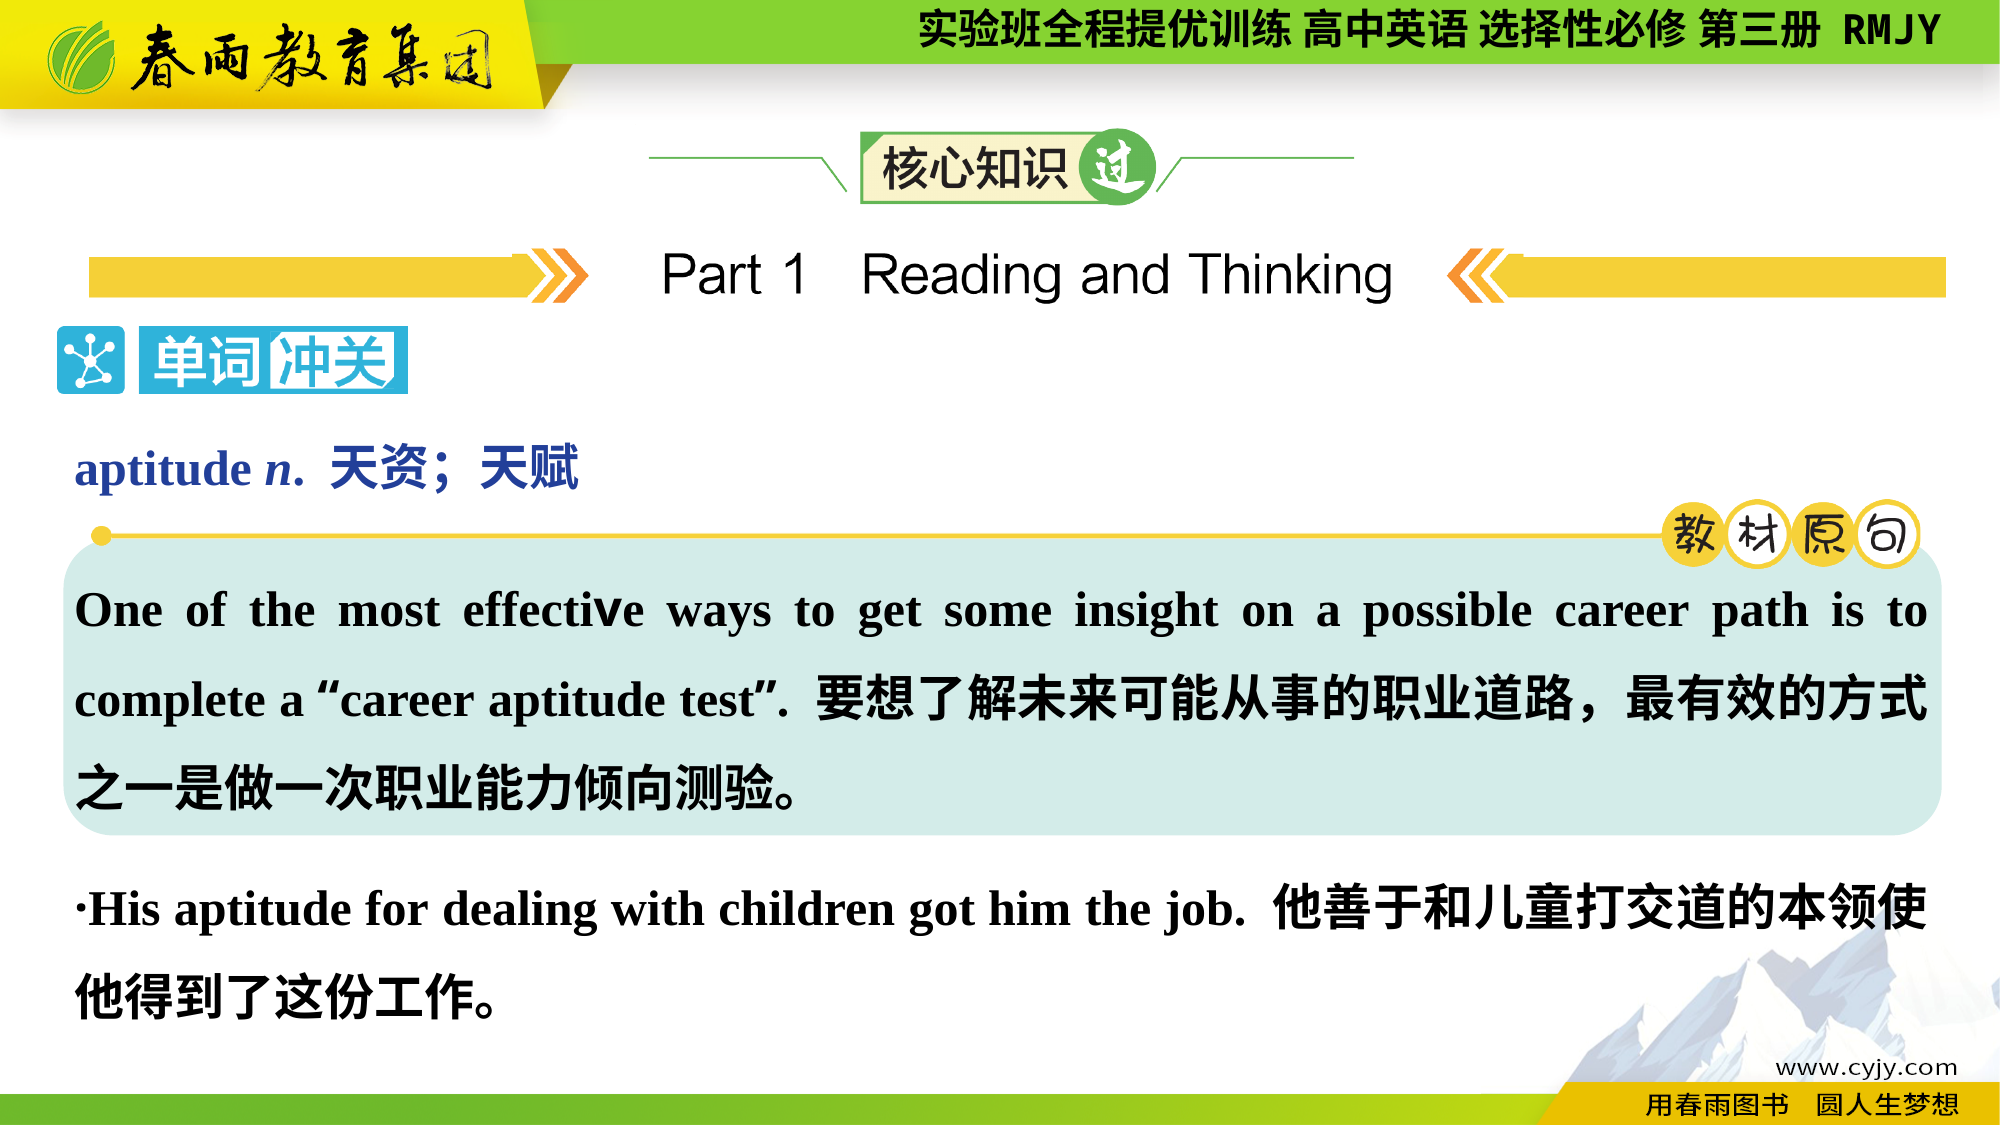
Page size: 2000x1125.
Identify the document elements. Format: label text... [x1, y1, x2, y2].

list aptitude n. 天资；天赋 [59, 397, 1944, 492]
text_box One of the most effective ways to get some insight on a possible career path is to complete a “career aptitude test”. 要想了解未来可能从事的职业道路，最有效的方式之一是做一次职业能力倾向测验。 [59, 538, 1944, 824]
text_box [90, 499, 1921, 599]
text_box [81, 824, 1924, 836]
text_box ·His aptitude for dealing with children got him the job. 他善于和儿童打交道的本领使他得到了这份工作。 [59, 837, 1944, 1033]
picture [0, 0, 2000, 1125]
